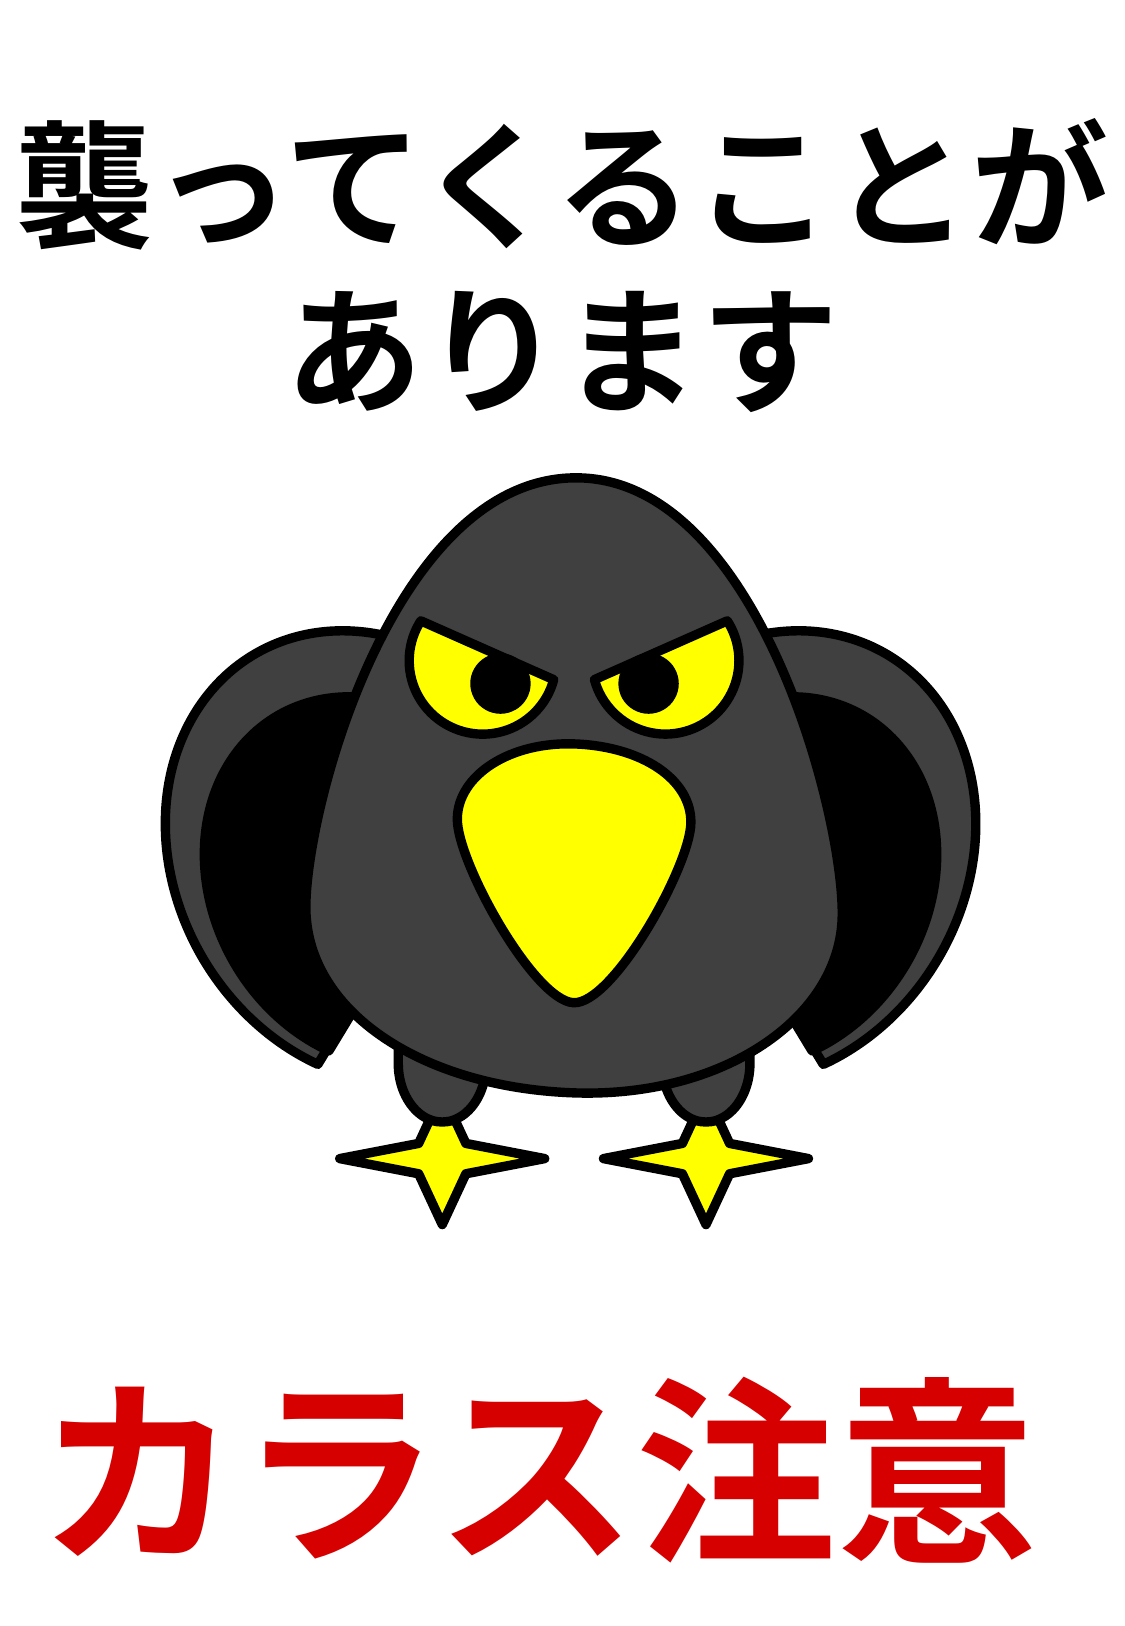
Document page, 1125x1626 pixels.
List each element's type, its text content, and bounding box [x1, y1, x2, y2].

text_box カラス注意 [23, 1340, 1104, 1595]
text_box 襲ってくることがあります [0, 92, 1125, 438]
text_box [175, 477, 966, 1225]
